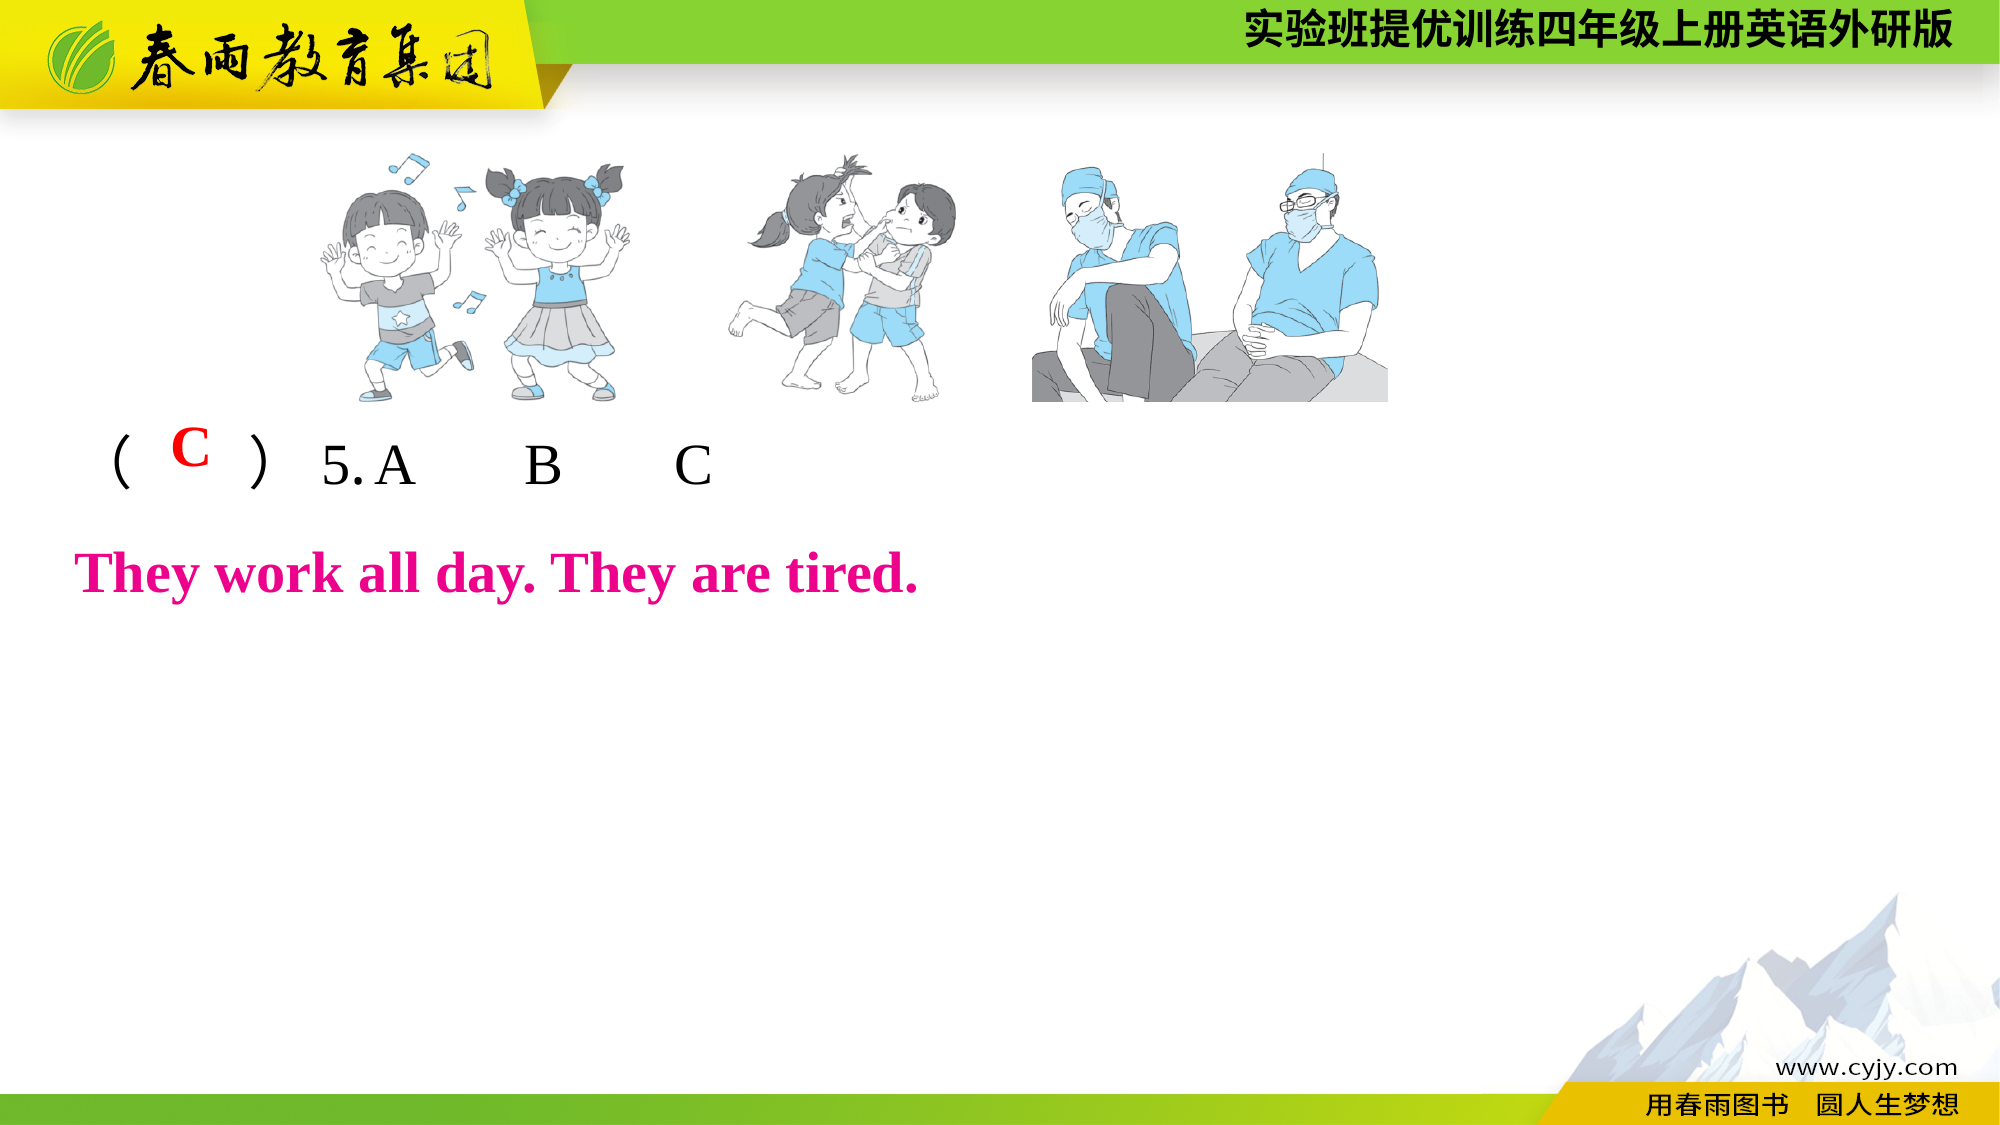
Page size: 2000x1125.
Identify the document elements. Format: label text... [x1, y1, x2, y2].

text_box C [155, 400, 228, 486]
text_box They work all day. They are tired. [59, 491, 1944, 612]
list （ ）5. A B C [59, 383, 1944, 491]
picture [0, 0, 2000, 1125]
